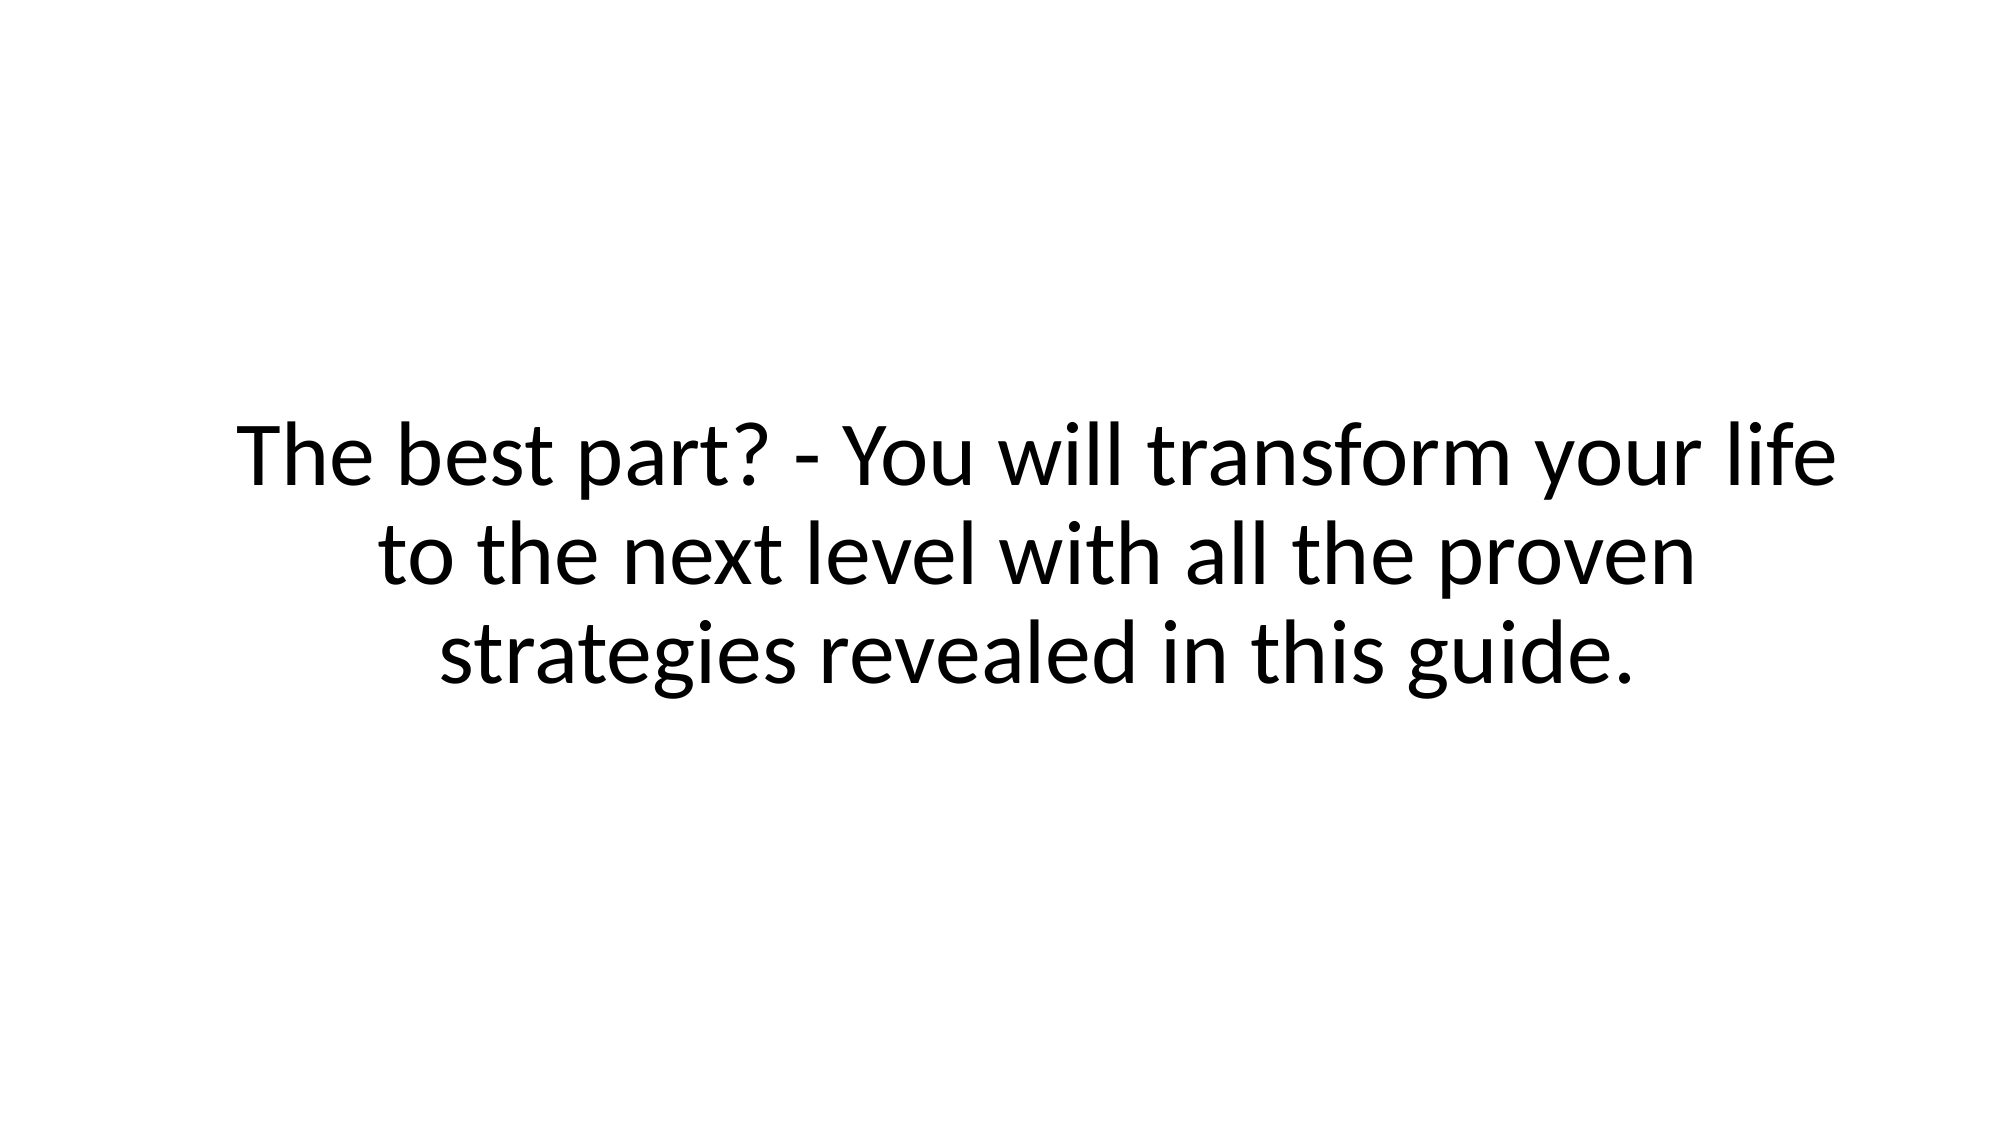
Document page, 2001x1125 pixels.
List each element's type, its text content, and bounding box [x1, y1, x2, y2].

list The best part? - You will transform your life to the next level with all the proven strategies revealed in this guide. [189, 399, 1888, 970]
